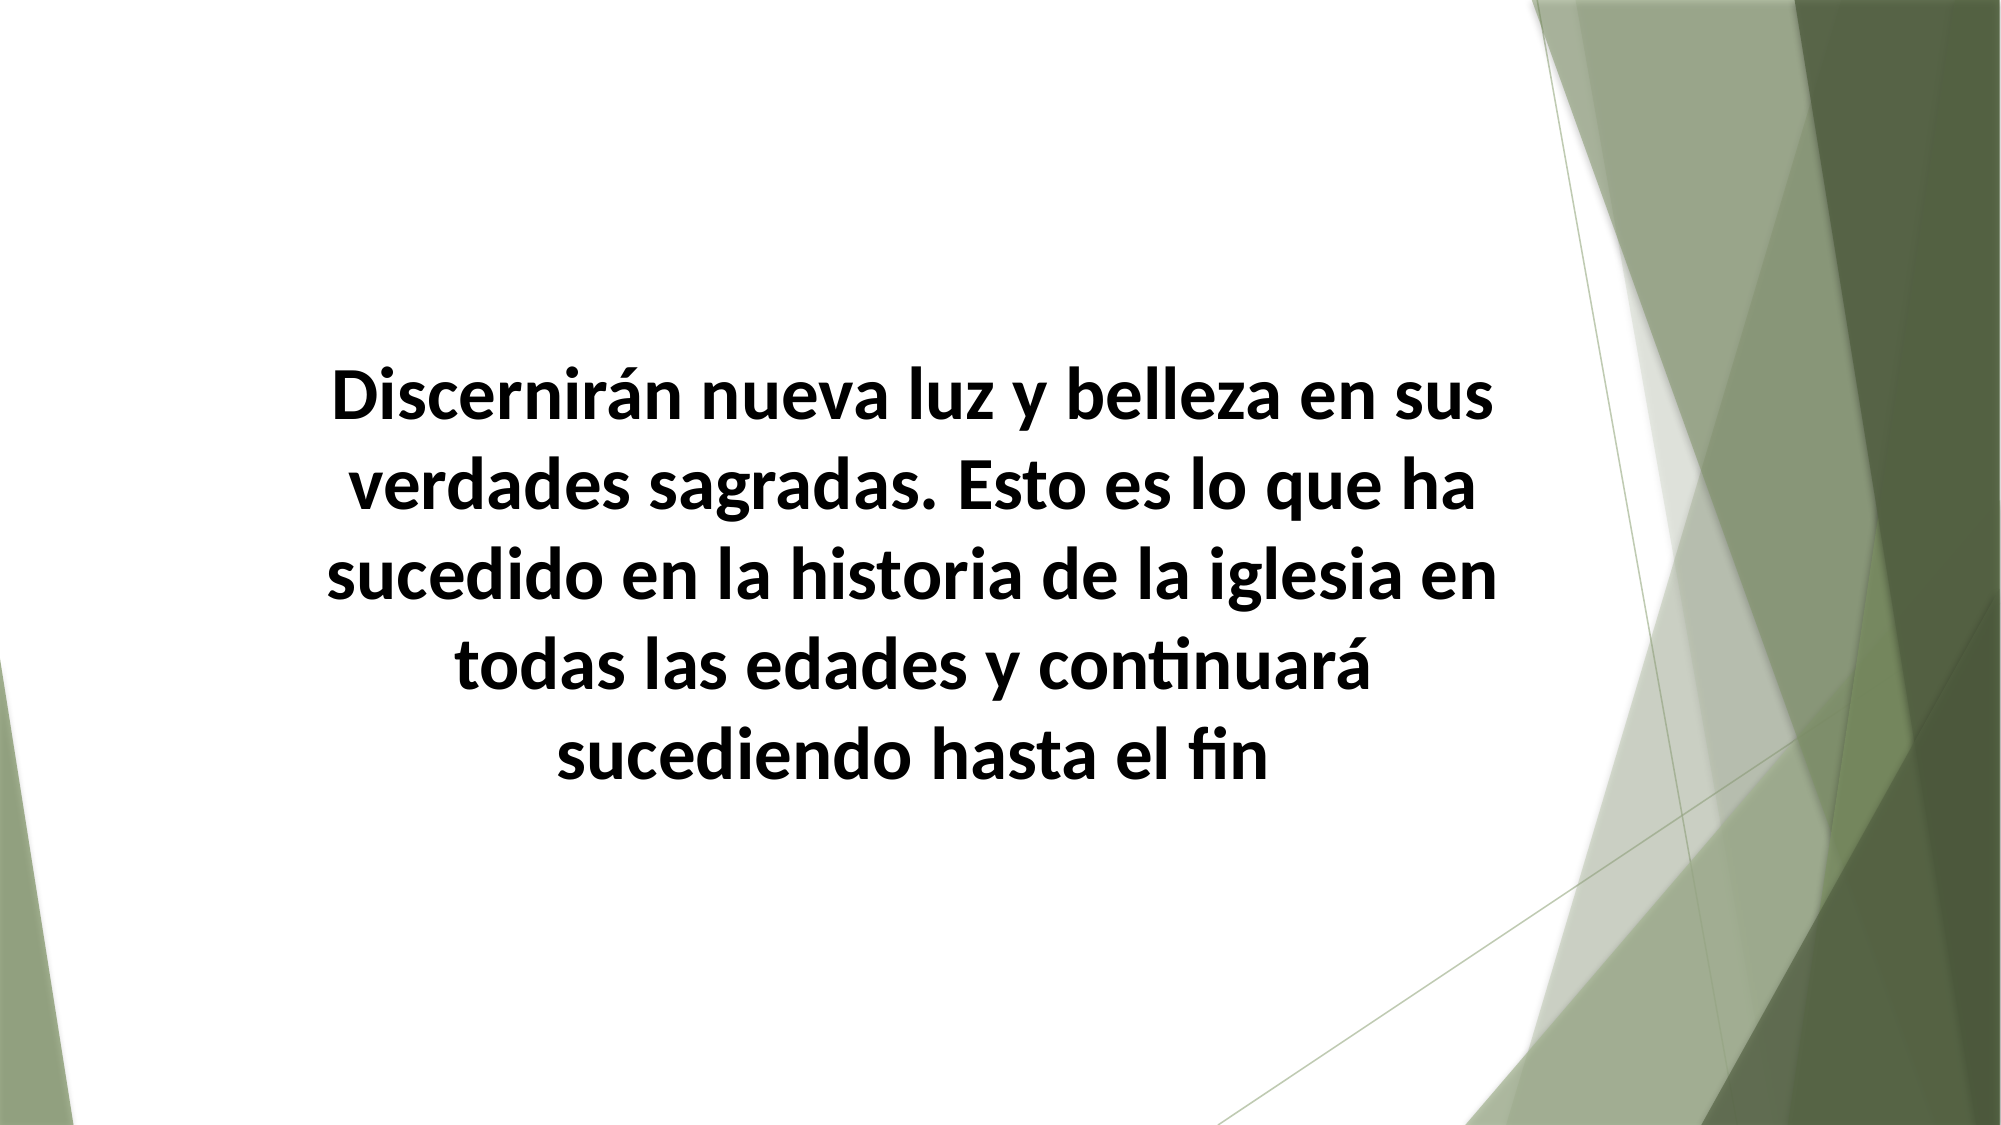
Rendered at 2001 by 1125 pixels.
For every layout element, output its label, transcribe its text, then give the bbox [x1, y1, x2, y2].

text_box Discernirán nueva luz y belleza en sus verdades sagradas. Esto es lo que ha sucedido en la historia de la iglesia en todas las edades y continuará sucediendo hasta el fin [308, 336, 1519, 802]
